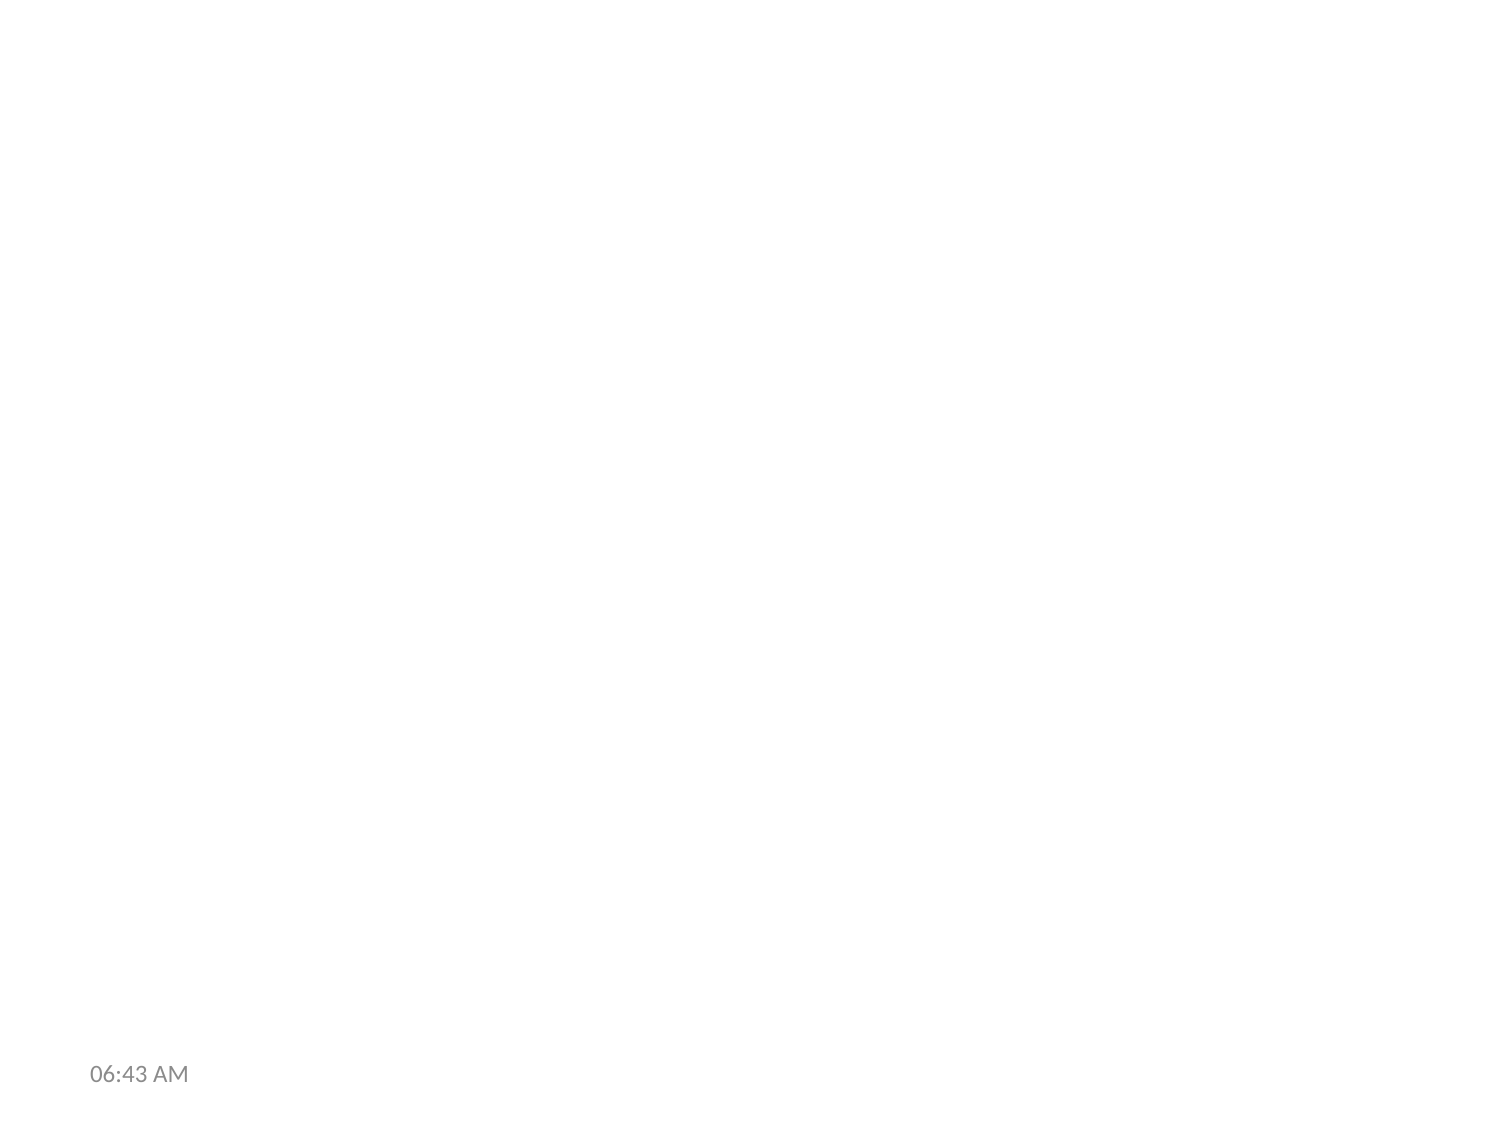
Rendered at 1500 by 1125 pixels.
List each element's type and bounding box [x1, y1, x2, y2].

slide_number [75, 1042, 425, 1103]
